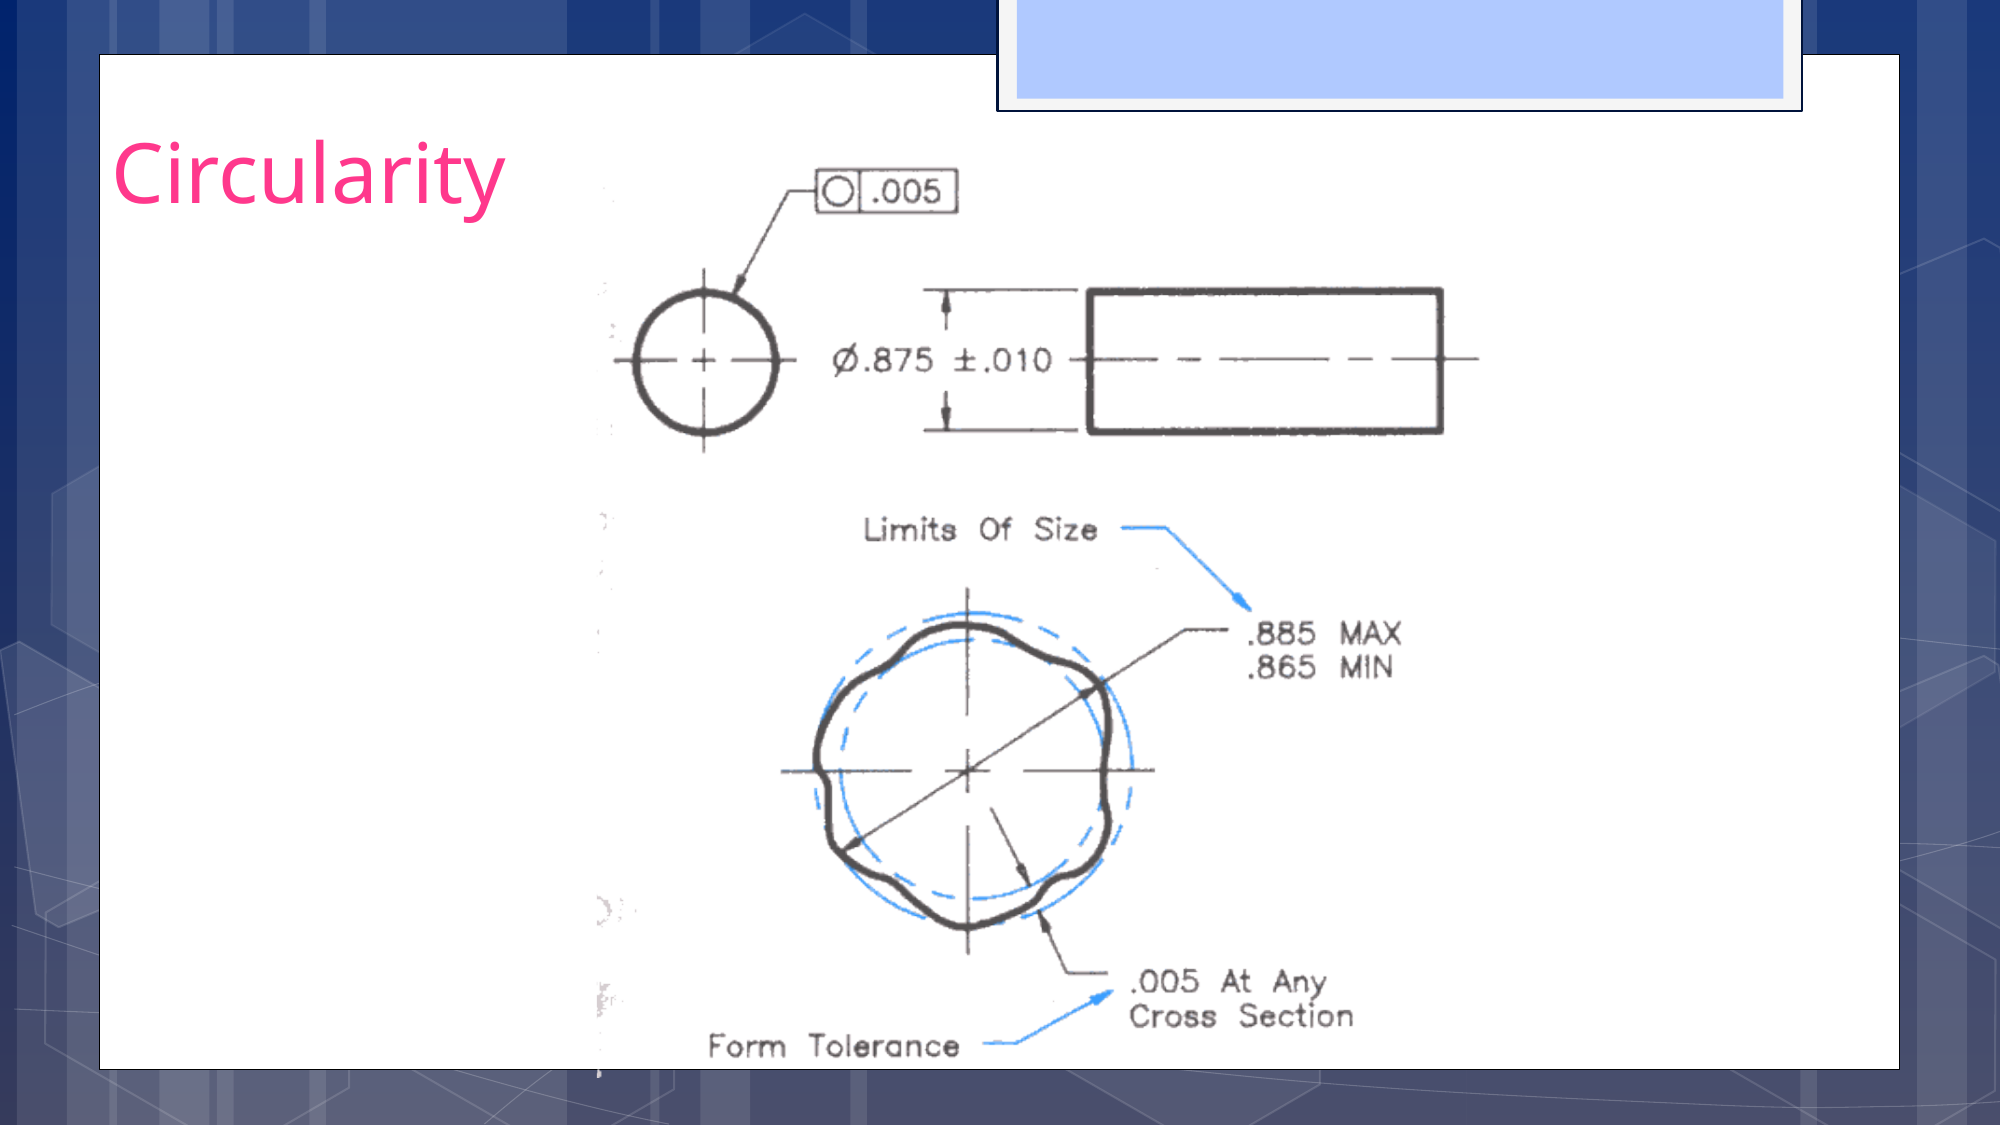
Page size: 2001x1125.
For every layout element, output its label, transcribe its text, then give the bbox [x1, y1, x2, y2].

title Circularity [96, 40, 1634, 228]
picture [596, 127, 1526, 1078]
